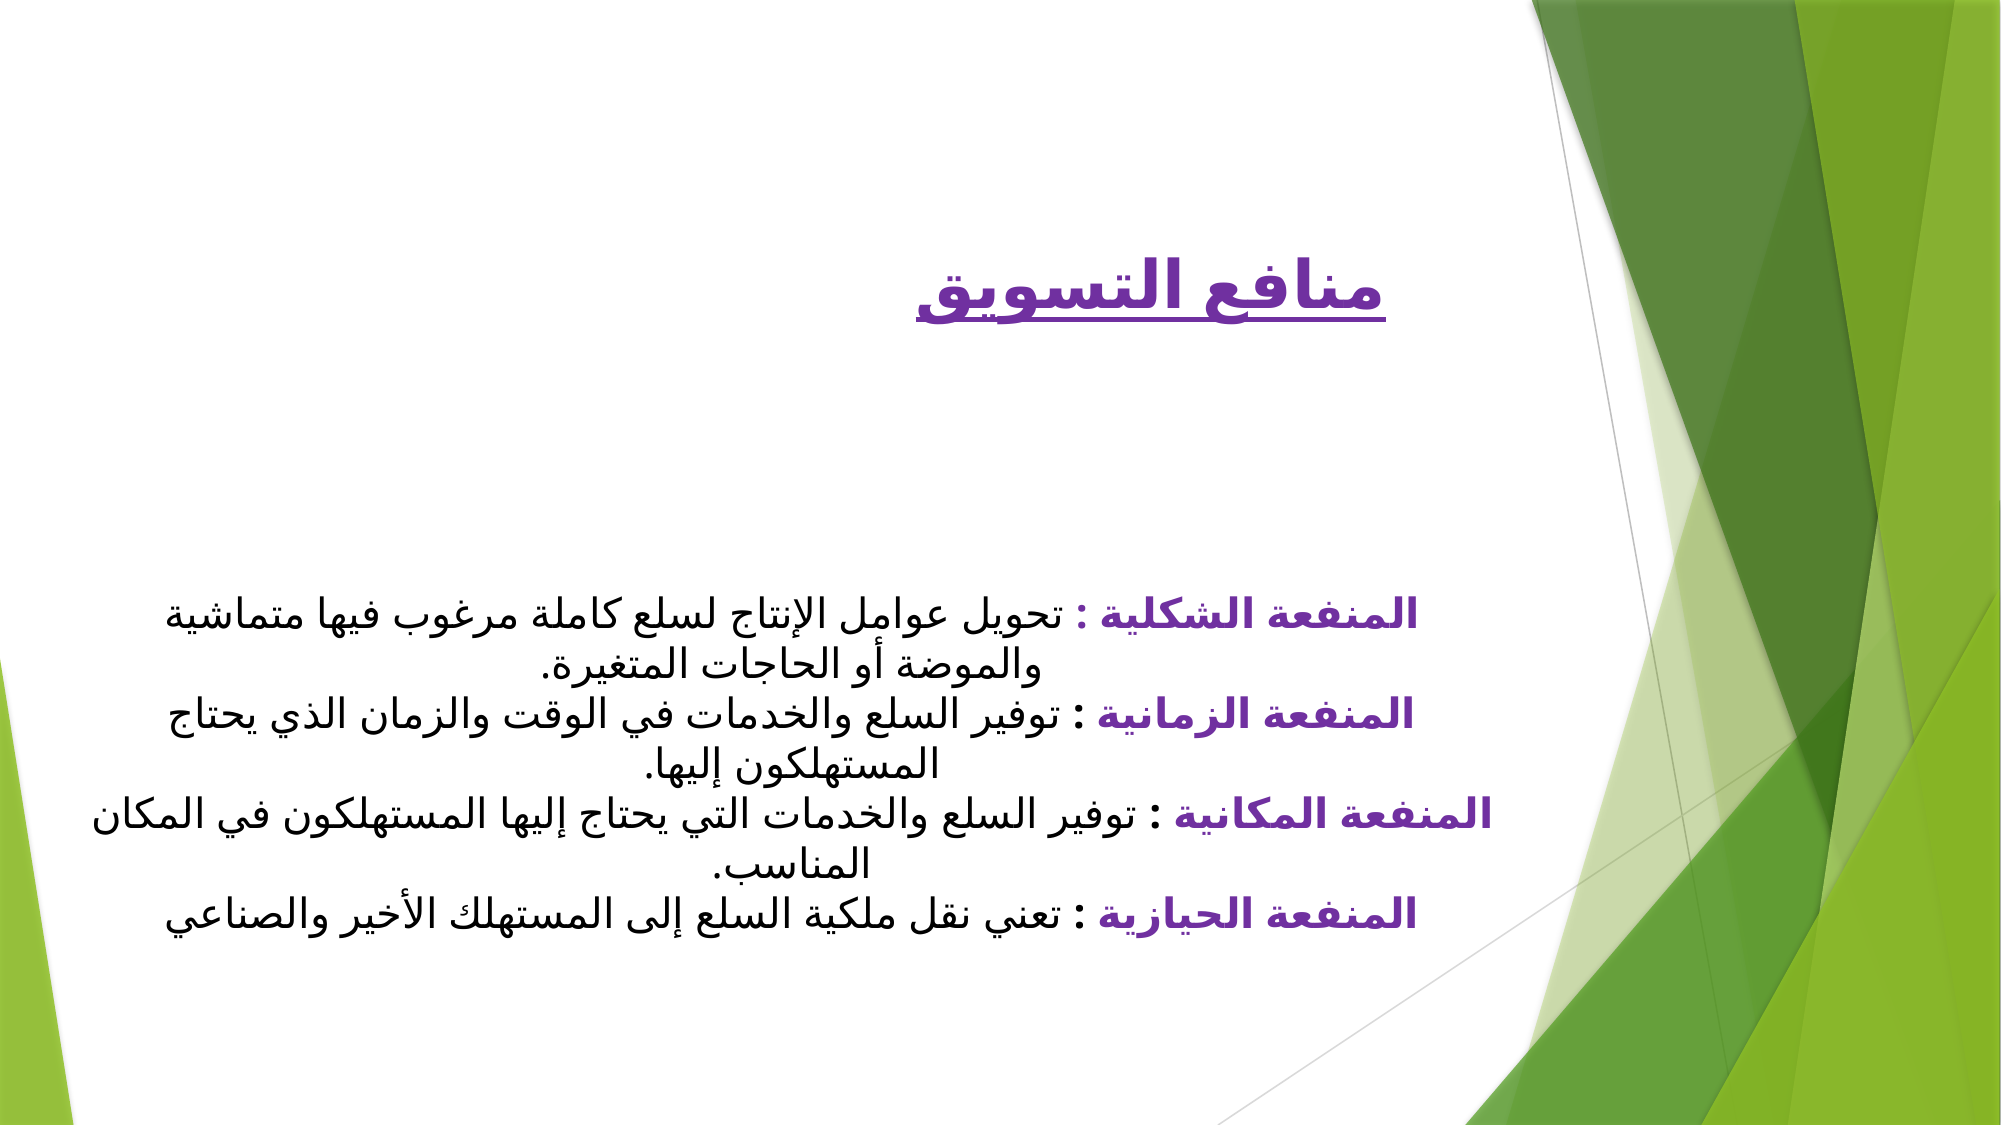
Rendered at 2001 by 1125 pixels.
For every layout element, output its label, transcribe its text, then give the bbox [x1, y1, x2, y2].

text_box المنفعة الشكلية : تحويل عوامل الإنتاج لسلع كاملة مرغوب فيها متماشية والموضة أو الحاجات المتغيرة. المنفعة الزمانية : توفير السلع والخدمات في الوقت والزمان الذي يحتاج المستهلكون إليها. المنفعة المكانية : توفير السلع والخدمات التي يحتاج إليها المستهلكون في المكان المناسب. المنفعة الحيازية : تعني نقل ملكية السلع إلى المستهلك الأخير والصناعي [74, 579, 1510, 944]
text_box منافع التسويق [900, 234, 1401, 330]
